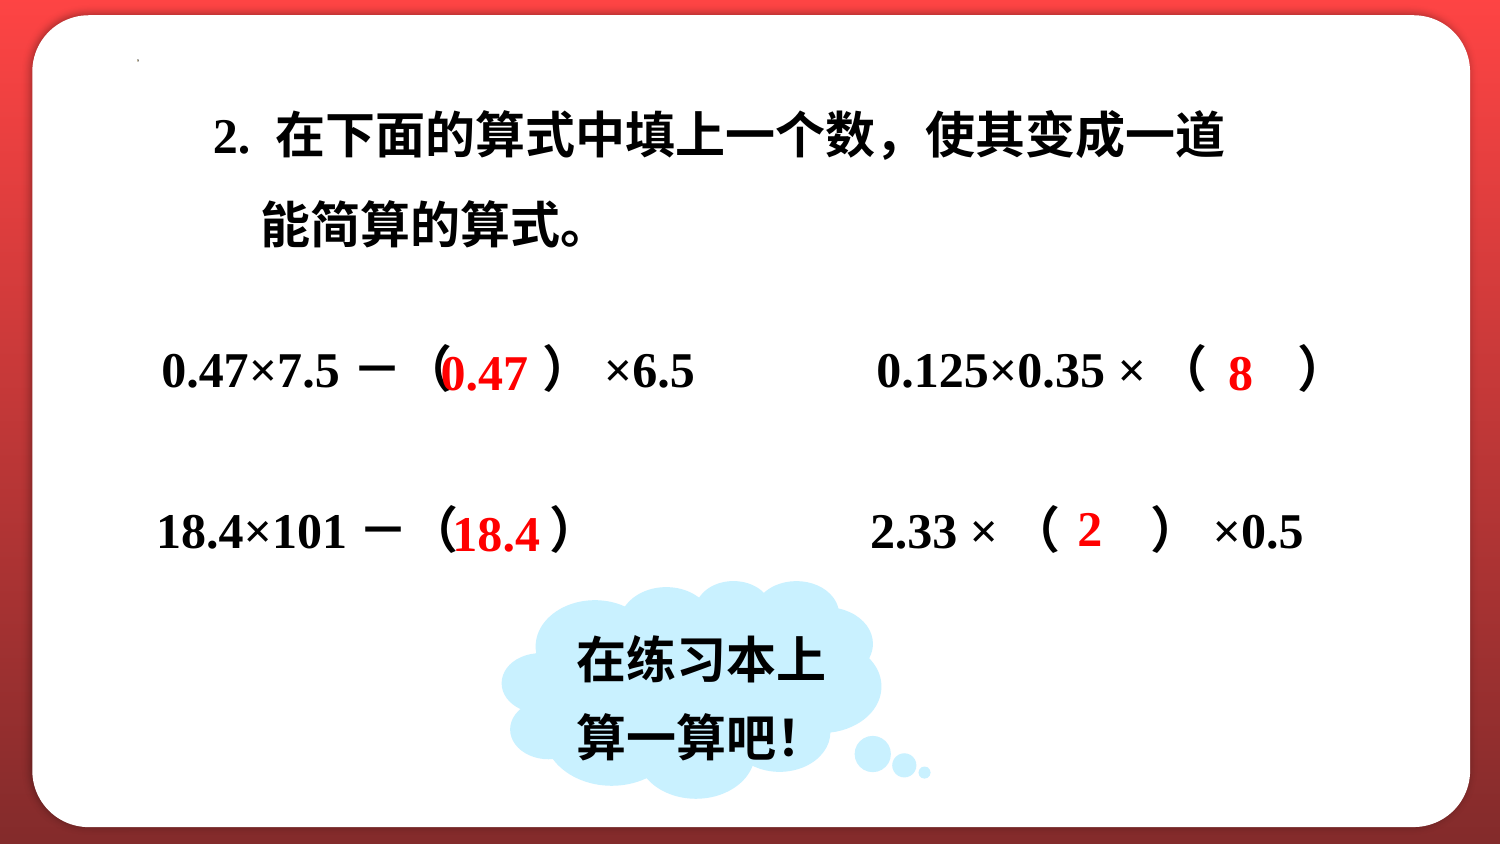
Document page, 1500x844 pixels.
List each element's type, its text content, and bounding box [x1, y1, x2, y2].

text_box 8 [1213, 332, 1269, 408]
text_box 18.4 [437, 494, 556, 570]
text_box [501, 580, 882, 798]
text_box 18.4×101－（ ） [141, 491, 614, 566]
text_box 2 [1062, 488, 1118, 564]
text_box 2. 在下面的算式中填上一个数，使其变成一道能简算的算式。 [198, 65, 1269, 261]
text_box 0.47 [425, 332, 544, 408]
text_box 0.125×0.35 ×（ ） [861, 329, 1363, 405]
text_box 0.47×7.5－（ ）×6.5 [146, 329, 710, 405]
text_box 2.33 ×（ ）×0.5 [855, 491, 1319, 566]
